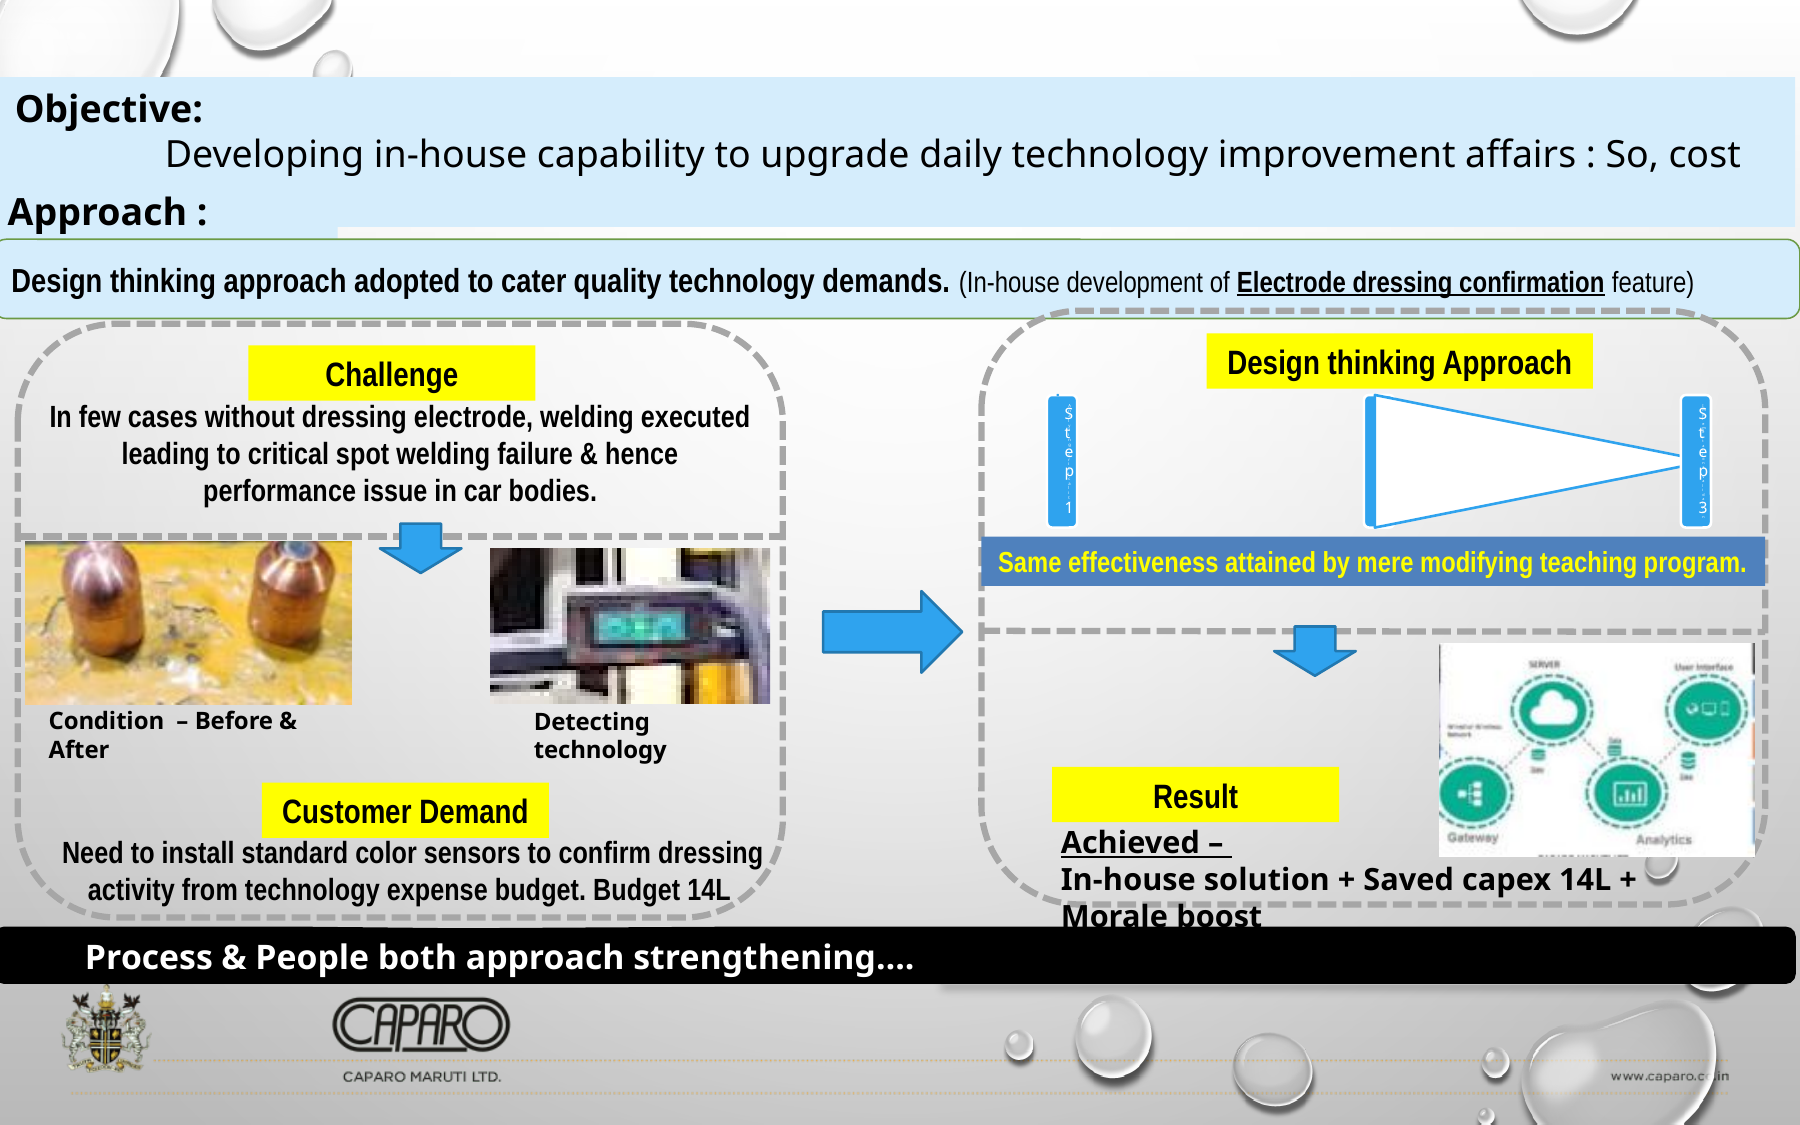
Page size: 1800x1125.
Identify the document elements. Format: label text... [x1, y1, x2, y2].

text_box [1293, 625, 1337, 629]
text_box Customer Demand [261, 782, 549, 825]
text_box [16, 322, 785, 890]
text_box Detecting technology [519, 699, 794, 772]
picture [0, 0, 1800, 245]
text_box Result [1052, 766, 1340, 815]
text_box [89, 914, 711, 919]
text_box [399, 522, 443, 536]
text_box [980, 309, 1767, 542]
text_box In few cases without dressing electrode, welding executed leading to critical spot welding failure & hence performance issue in car bodies. [33, 389, 767, 515]
text_box [821, 589, 964, 674]
picture [0, 312, 1800, 1125]
picture [0, 319, 1046, 928]
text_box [1046, 394, 1719, 528]
text_box [980, 583, 1767, 633]
text_box Achieved – In-house solution + Saved capex 14L + Morale boost [1046, 815, 1766, 941]
text_box Need to install standard color sensors to confirm dressing activity from technology expense budget. Budget 14L [46, 825, 780, 914]
text_box Design thinking approach adopted to cater quality technology demands. (In-house development of Electrode dressing confirmation feature) [0, 238, 1800, 320]
text_box Process & People both approach strengthening…. [0, 927, 1796, 984]
text_box [980, 638, 1436, 900]
text_box [1272, 642, 1358, 677]
text_box [1759, 635, 1767, 816]
text_box Condition – Before & After [33, 714, 340, 771]
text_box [165, 96, 1690, 192]
text_box Challenge [248, 345, 536, 389]
picture [1439, 643, 1756, 858]
text_box Approach : [0, 180, 338, 239]
text_box Same effectiveness attained by mere modifying teaching program. [981, 536, 1766, 586]
text_box [378, 544, 463, 575]
text_box Objective: Developing in-house capability to upgrade daily technology improvement affairs : So, cost saving. [0, 77, 1796, 227]
